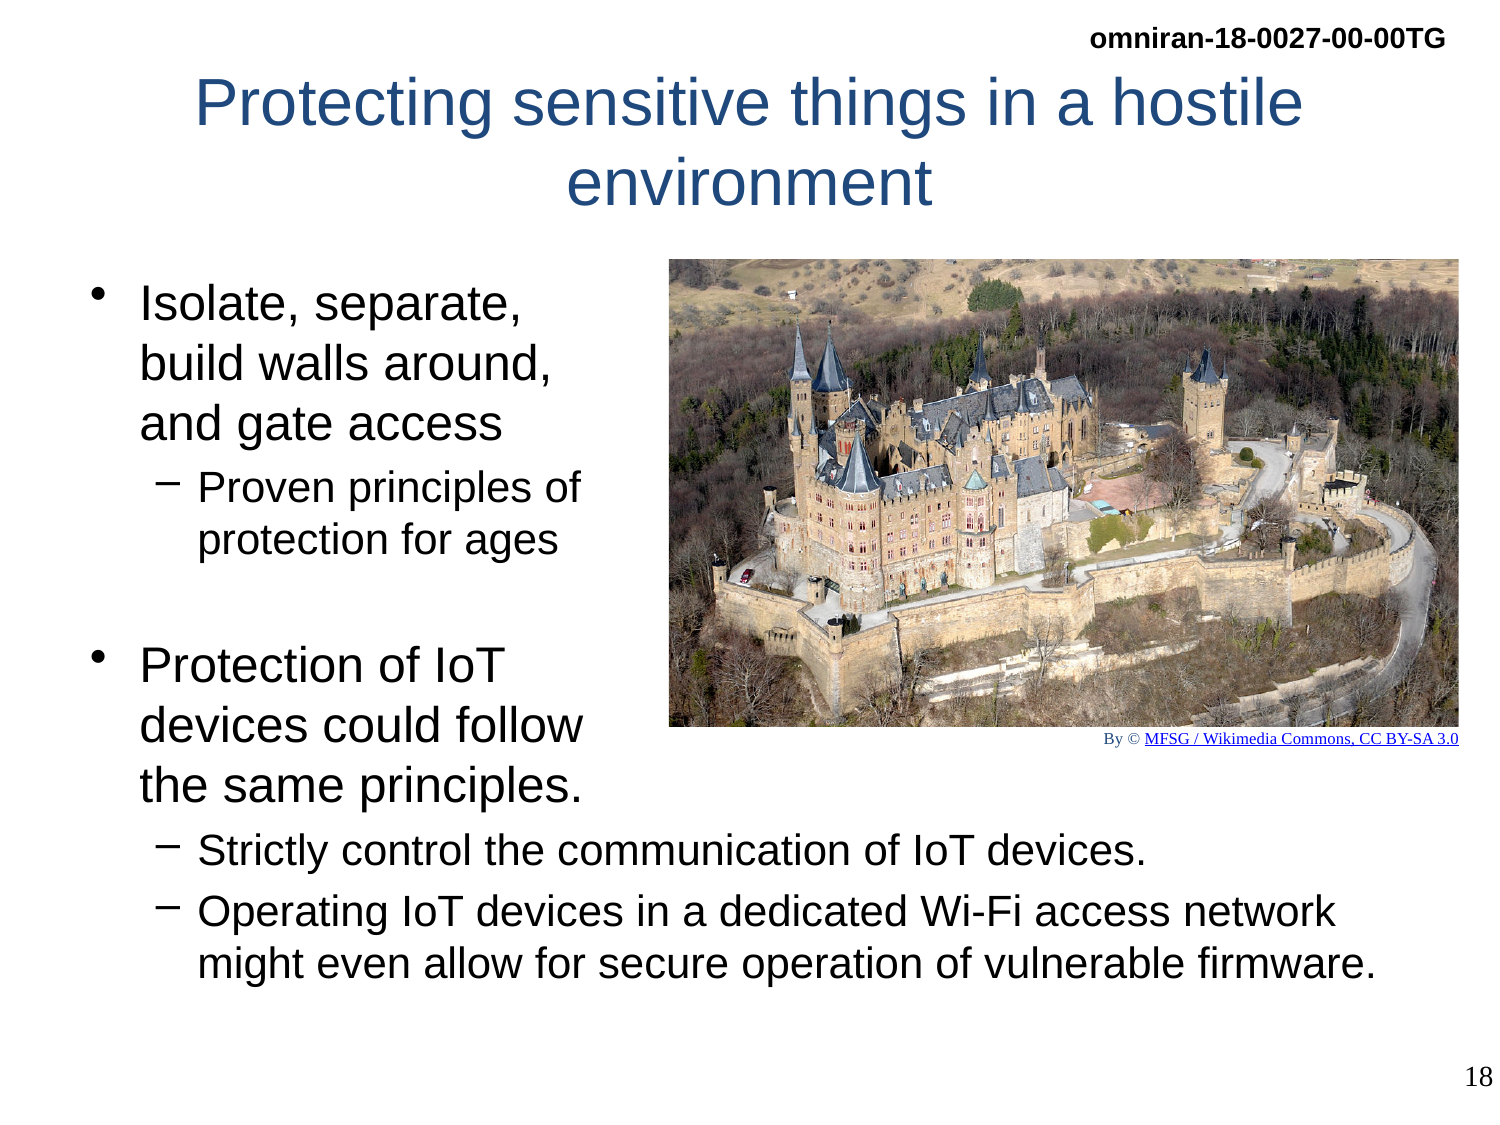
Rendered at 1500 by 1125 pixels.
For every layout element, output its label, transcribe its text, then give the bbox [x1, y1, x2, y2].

text_box By © MFSG / Wikimedia Commons, CC BY-SA 3.0 [1091, 717, 1472, 758]
list Isolate, separate, build walls around, and gate access Proven principles of protection for ages Protection of IoT devices could follow the same principles. Strictly control the communication of IoT devices. Operating IoT devices in a dedicated Wi-Fi access network might even allow for secure operation of vulnerable firmware. [75, 262, 1425, 1006]
title Protecting sensitive things in a hostile environment [75, 45, 1425, 233]
picture [668, 259, 1459, 727]
